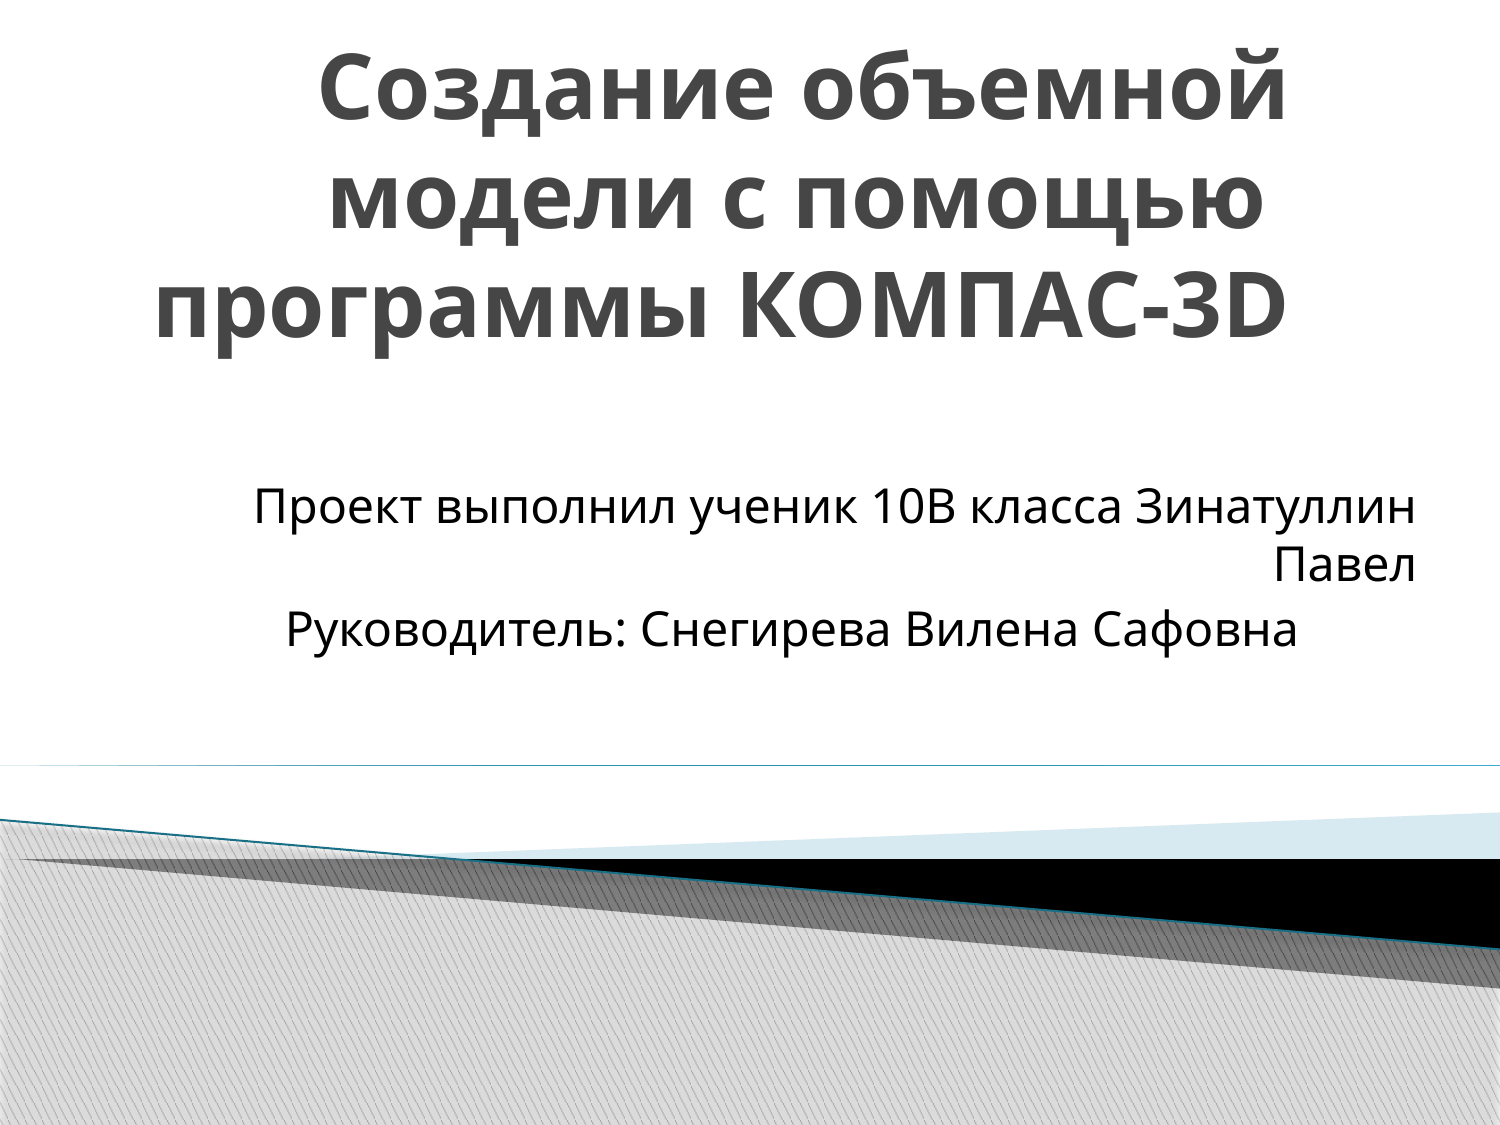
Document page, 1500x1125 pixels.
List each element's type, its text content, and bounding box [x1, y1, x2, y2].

title Создание объемной модели с помощью программы КОМПАС-3D [17, 19, 1305, 364]
picture [5, 859, 1500, 989]
subtitle Проект выполнил ученик 10В класса Зинатуллин Павел Руководитель: Снегирева Вилена Сафовна [159, 468, 1435, 665]
